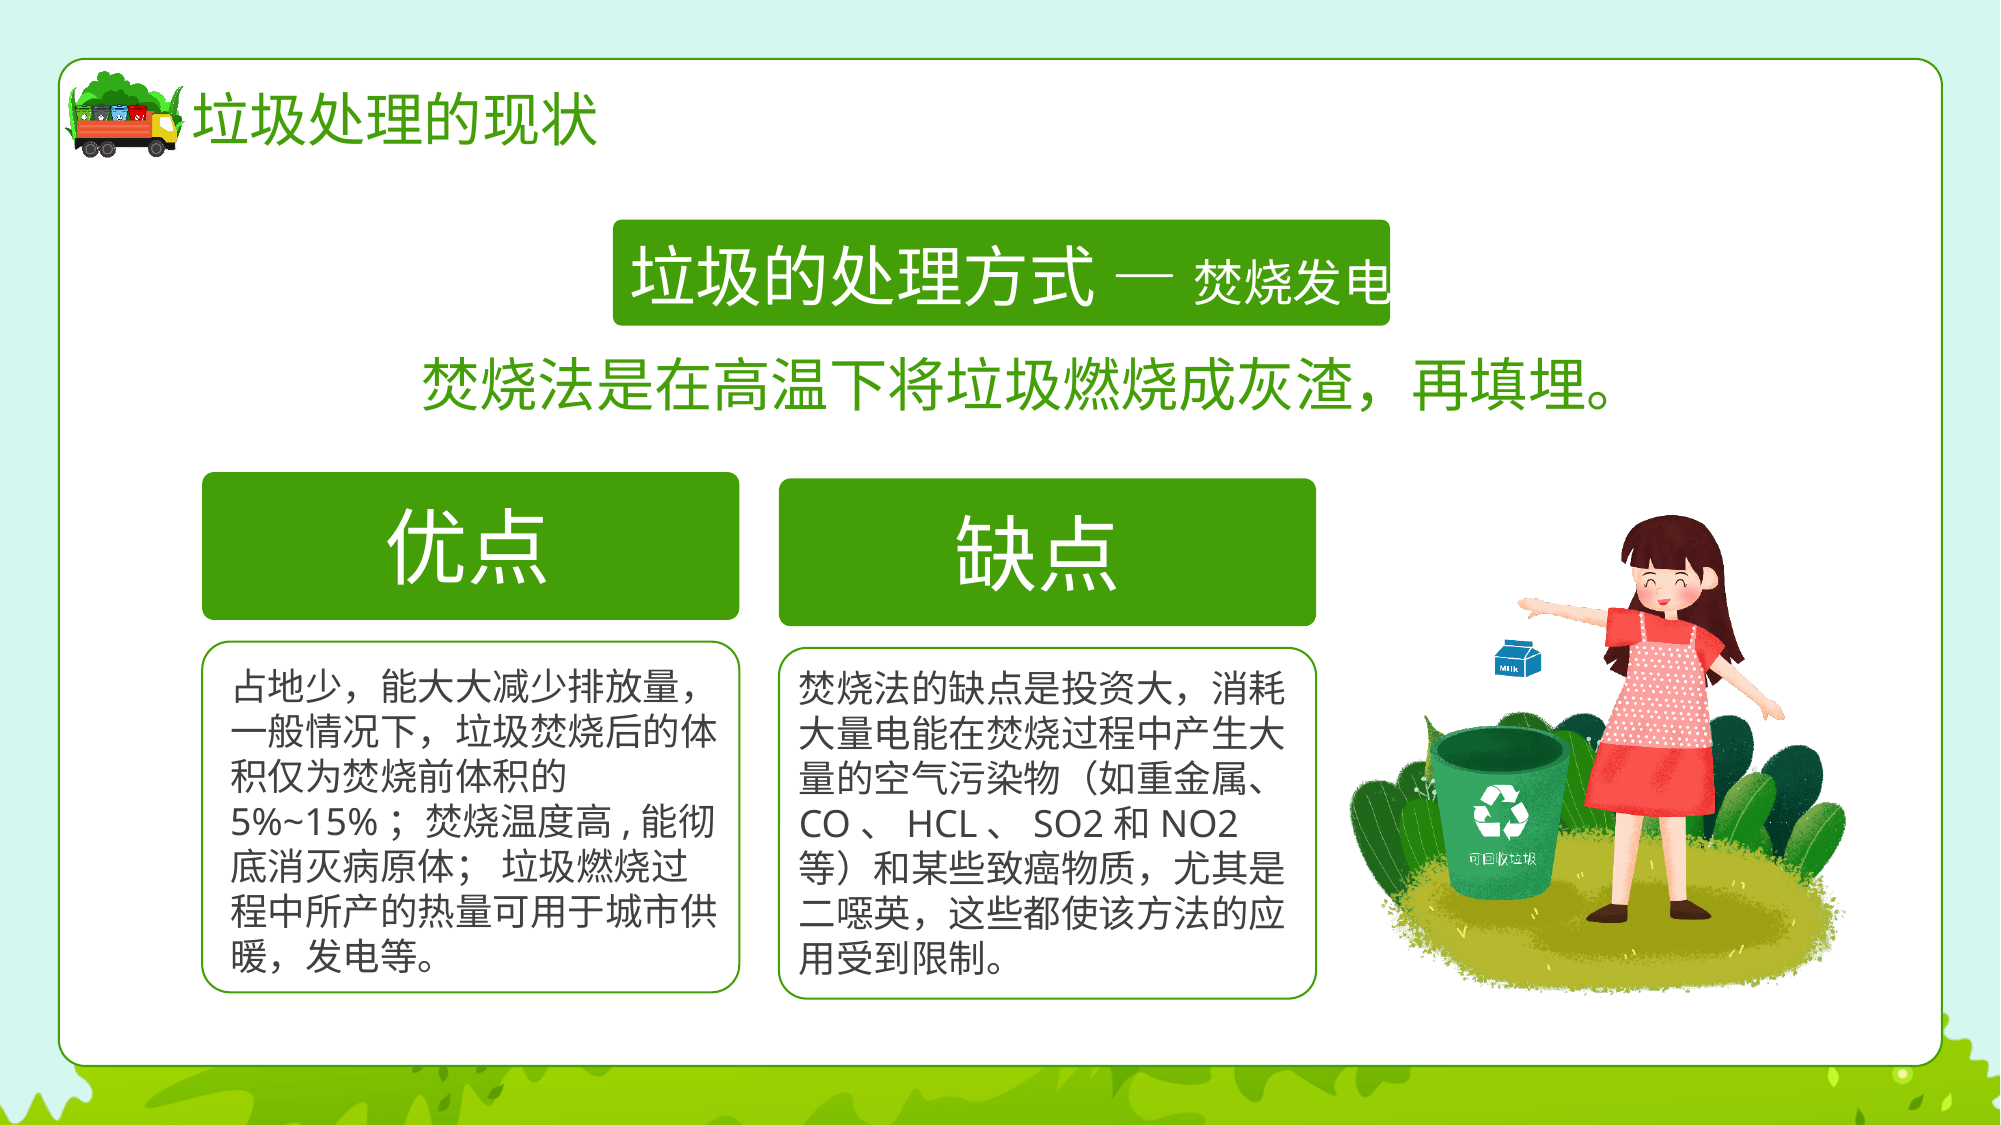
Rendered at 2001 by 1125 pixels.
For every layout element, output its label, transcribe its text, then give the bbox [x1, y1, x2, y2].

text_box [778, 478, 1317, 999]
text_box 焚烧法是在高温下将垃圾燃烧成灰渣，再填埋。 [406, 340, 1660, 426]
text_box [202, 472, 740, 993]
picture [0, 0, 2001, 1125]
text_box 垃圾处理的现状 [176, 75, 614, 161]
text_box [607, 219, 1416, 326]
